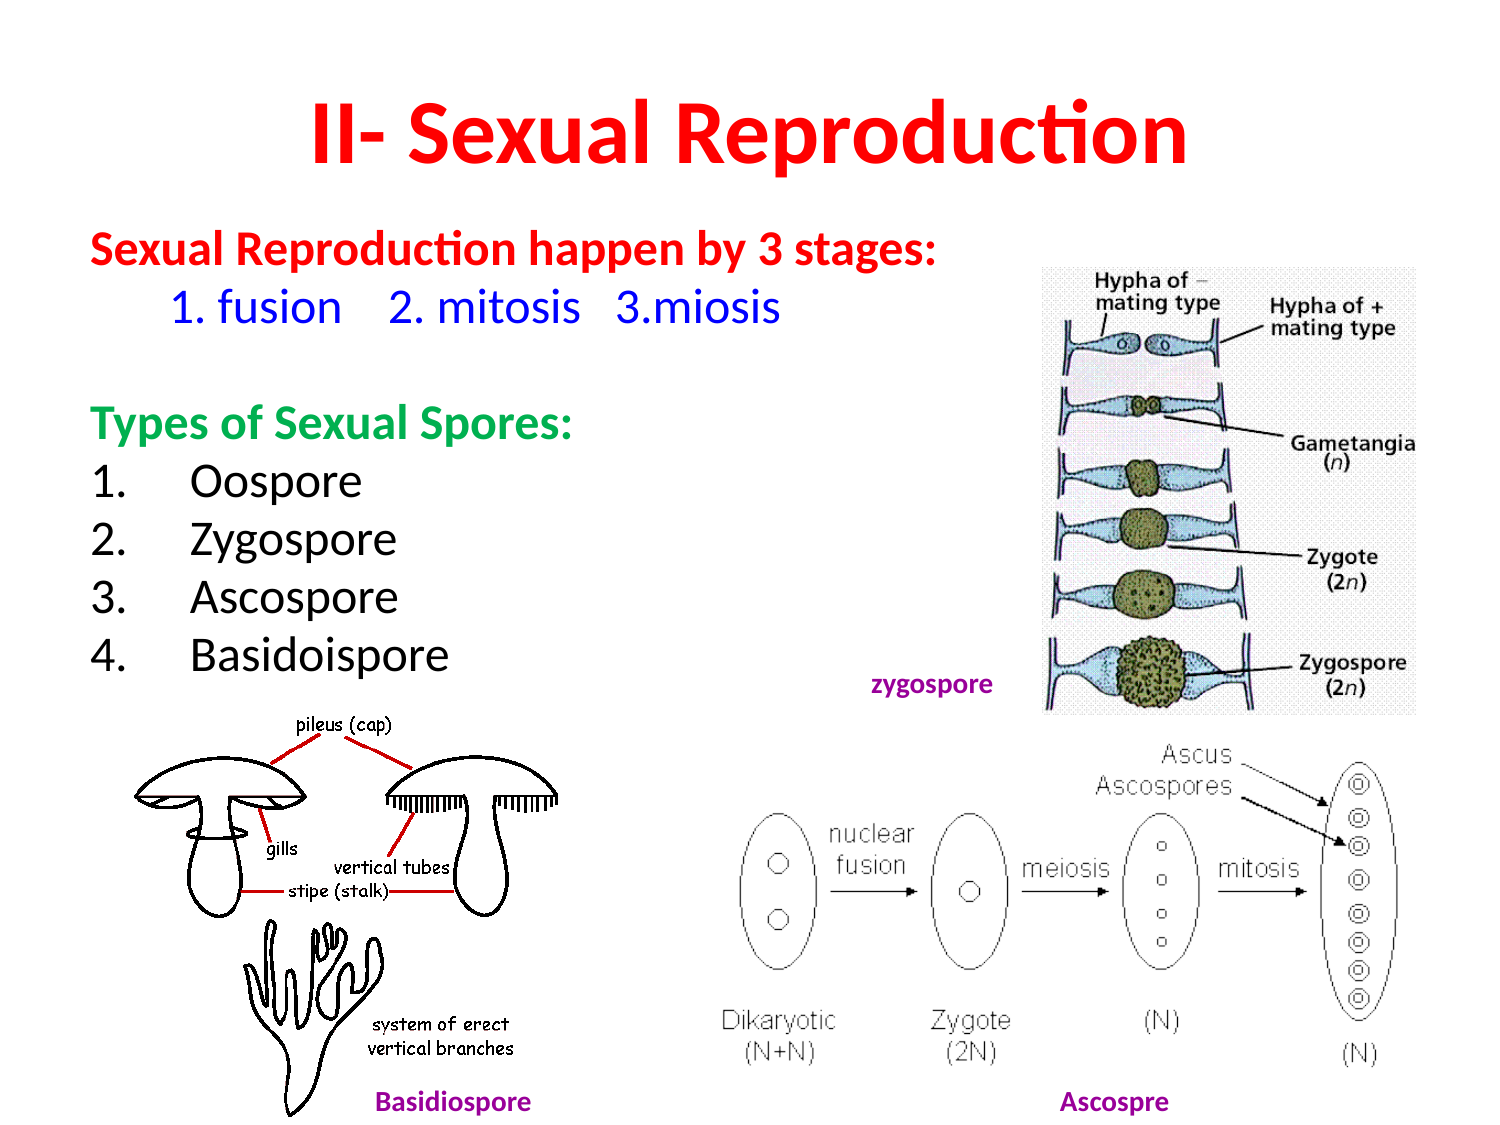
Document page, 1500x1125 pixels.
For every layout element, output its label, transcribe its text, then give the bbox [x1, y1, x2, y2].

text_box zygospore [856, 656, 1031, 707]
picture [720, 739, 1403, 1071]
list Sexual Reproduction happen by 3 stages: 1. fusion 2. mitosis 3.miosis Types of Sexual Spores: Oospore Zygospore Ascospore Basidoispore [75, 219, 1425, 1071]
picture [1041, 266, 1418, 717]
text_box Ascospre [1045, 1079, 1262, 1125]
picture [88, 702, 582, 1125]
title II- Sexual Reproduction [75, 45, 1425, 209]
